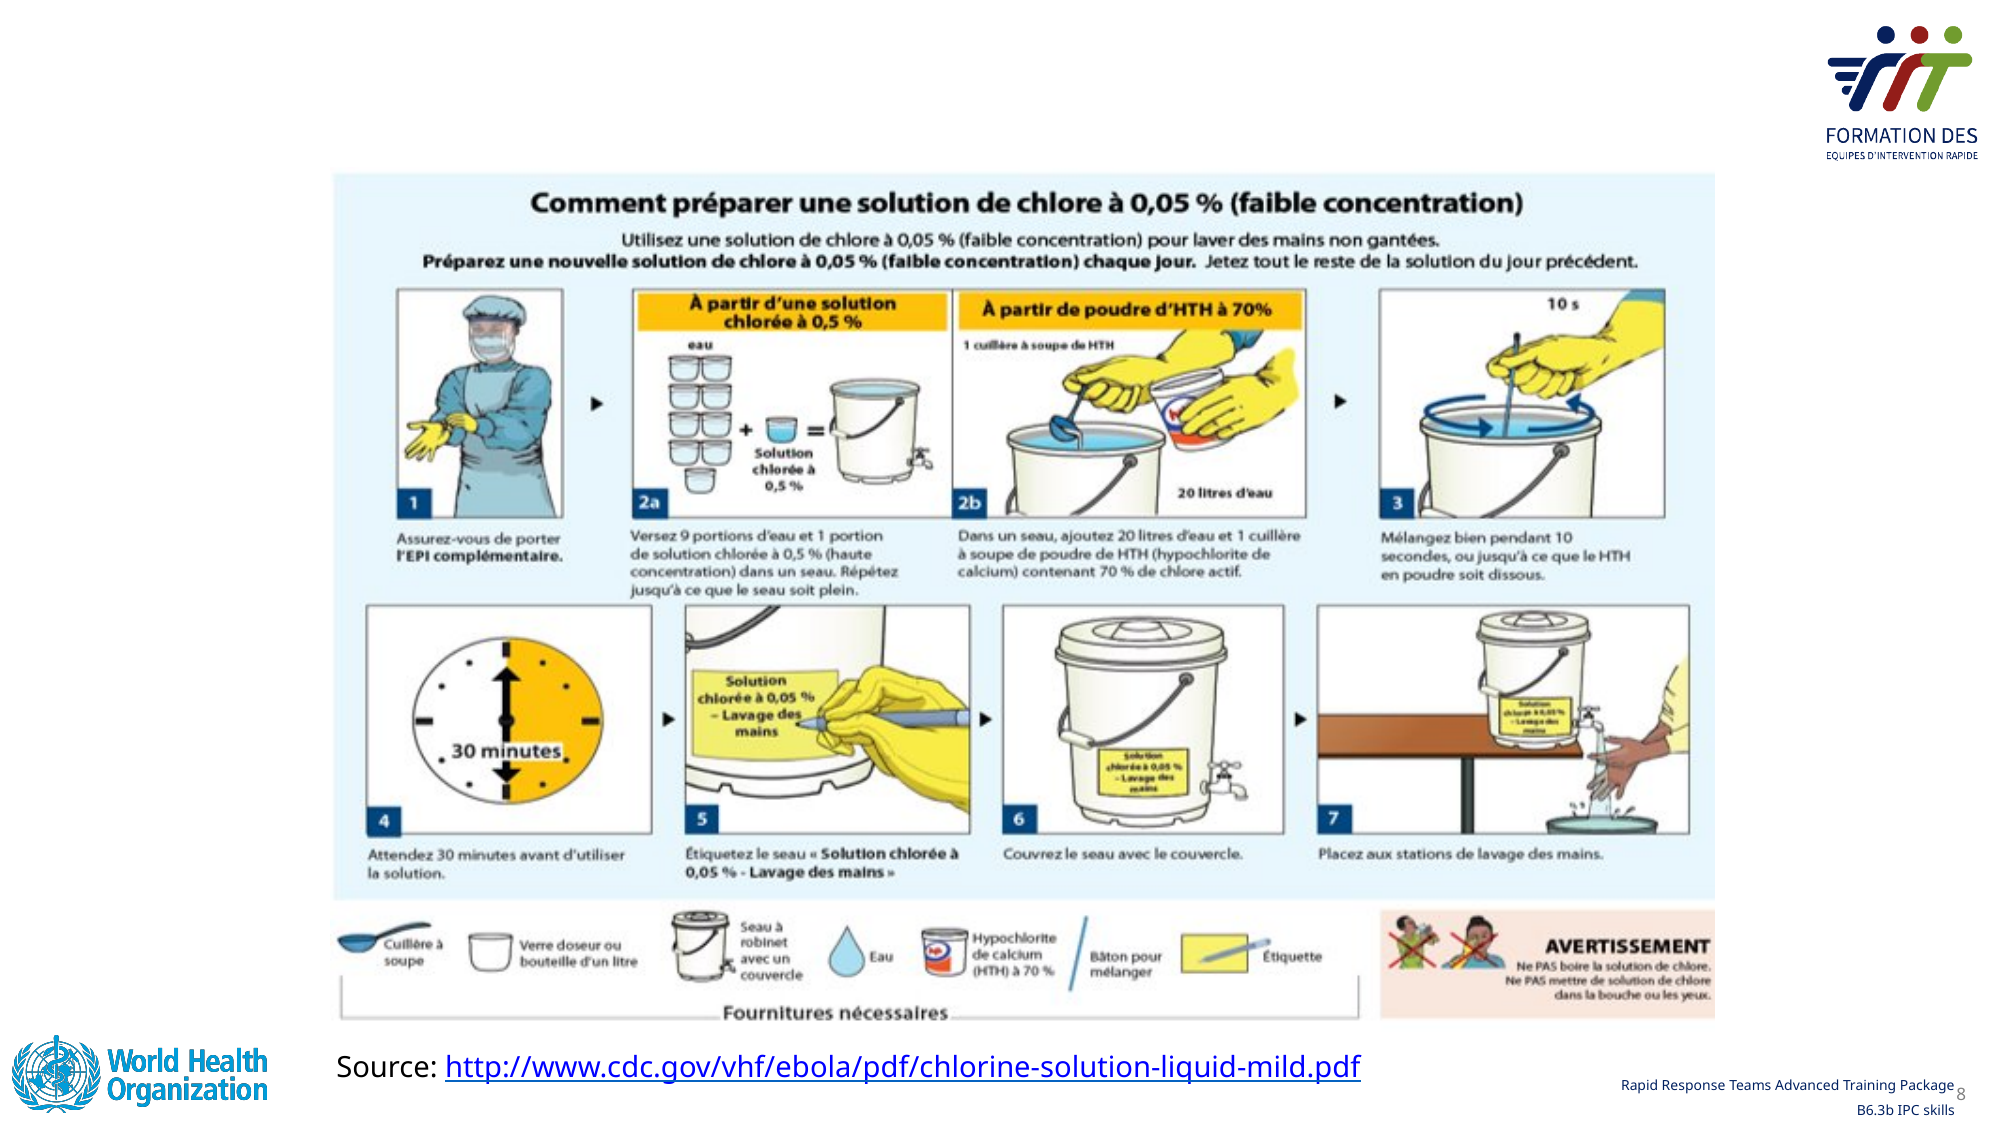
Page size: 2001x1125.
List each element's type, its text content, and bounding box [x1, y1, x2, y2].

picture [22, 1062, 26, 1077]
picture [59, 1035, 267, 1113]
picture [30, 1083, 37, 1091]
text_box Source: http://www.cdc.gov/vhf/ebola/pdf/chlorine-solution-liquid-mild.pdf [330, 1041, 1715, 1096]
picture [71, 1053, 90, 1091]
picture [12, 1083, 48, 1113]
picture [12, 1035, 54, 1068]
picture [34, 1054, 43, 1078]
picture [50, 1108, 62, 1113]
picture [36, 1088, 78, 1105]
picture [24, 1054, 36, 1087]
picture [1826, 25, 1978, 161]
picture [330, 167, 1716, 1032]
picture [40, 1062, 47, 1070]
picture [46, 1056, 54, 1062]
